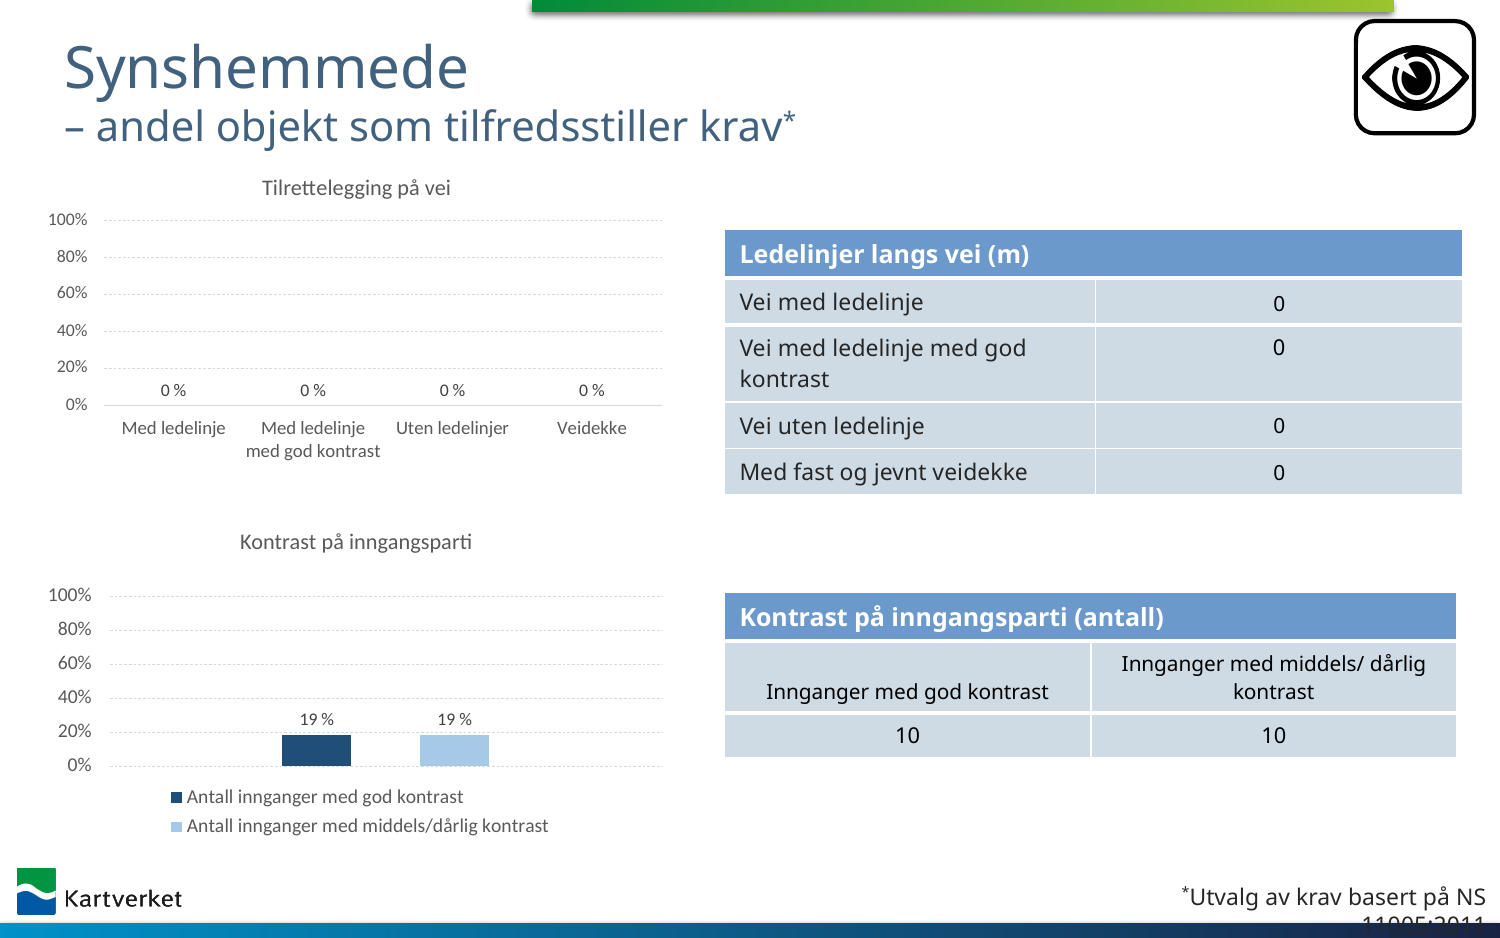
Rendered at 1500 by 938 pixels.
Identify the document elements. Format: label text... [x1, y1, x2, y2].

table_cell Vei med ledelinje med god kontrast [725, 327, 1095, 401]
table_header Kontrast på inngangsparti (antall) [725, 593, 1456, 639]
table_cell Vei uten ledelinje [725, 403, 1095, 448]
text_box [1355, 20, 1475, 134]
table_cell 0 [1096, 327, 1462, 401]
table_cell 0 [1096, 403, 1462, 448]
table_cell Innganger med god kontrast [725, 643, 1090, 711]
table_cell Vei med ledelinje [725, 280, 1095, 323]
table_cell Med fast og jevnt veidekke [725, 449, 1095, 494]
table_cell 10 [725, 715, 1090, 757]
picture [41, 520, 673, 846]
table_cell 0 [1096, 449, 1462, 494]
table_cell 10 [1092, 715, 1456, 757]
picture [41, 166, 673, 492]
text_box *Utvalg av krav basert på NS 11005:2011 [1068, 873, 1500, 938]
text_box Synshemmede – andel objekt som tilfredsstiller krav* [49, 24, 1431, 158]
table_cell 0 [1096, 280, 1462, 323]
table_header Ledelinjer langs vei (m) [725, 230, 1462, 276]
table_cell Innganger med middels/ dårlig kontrast [1092, 643, 1456, 711]
